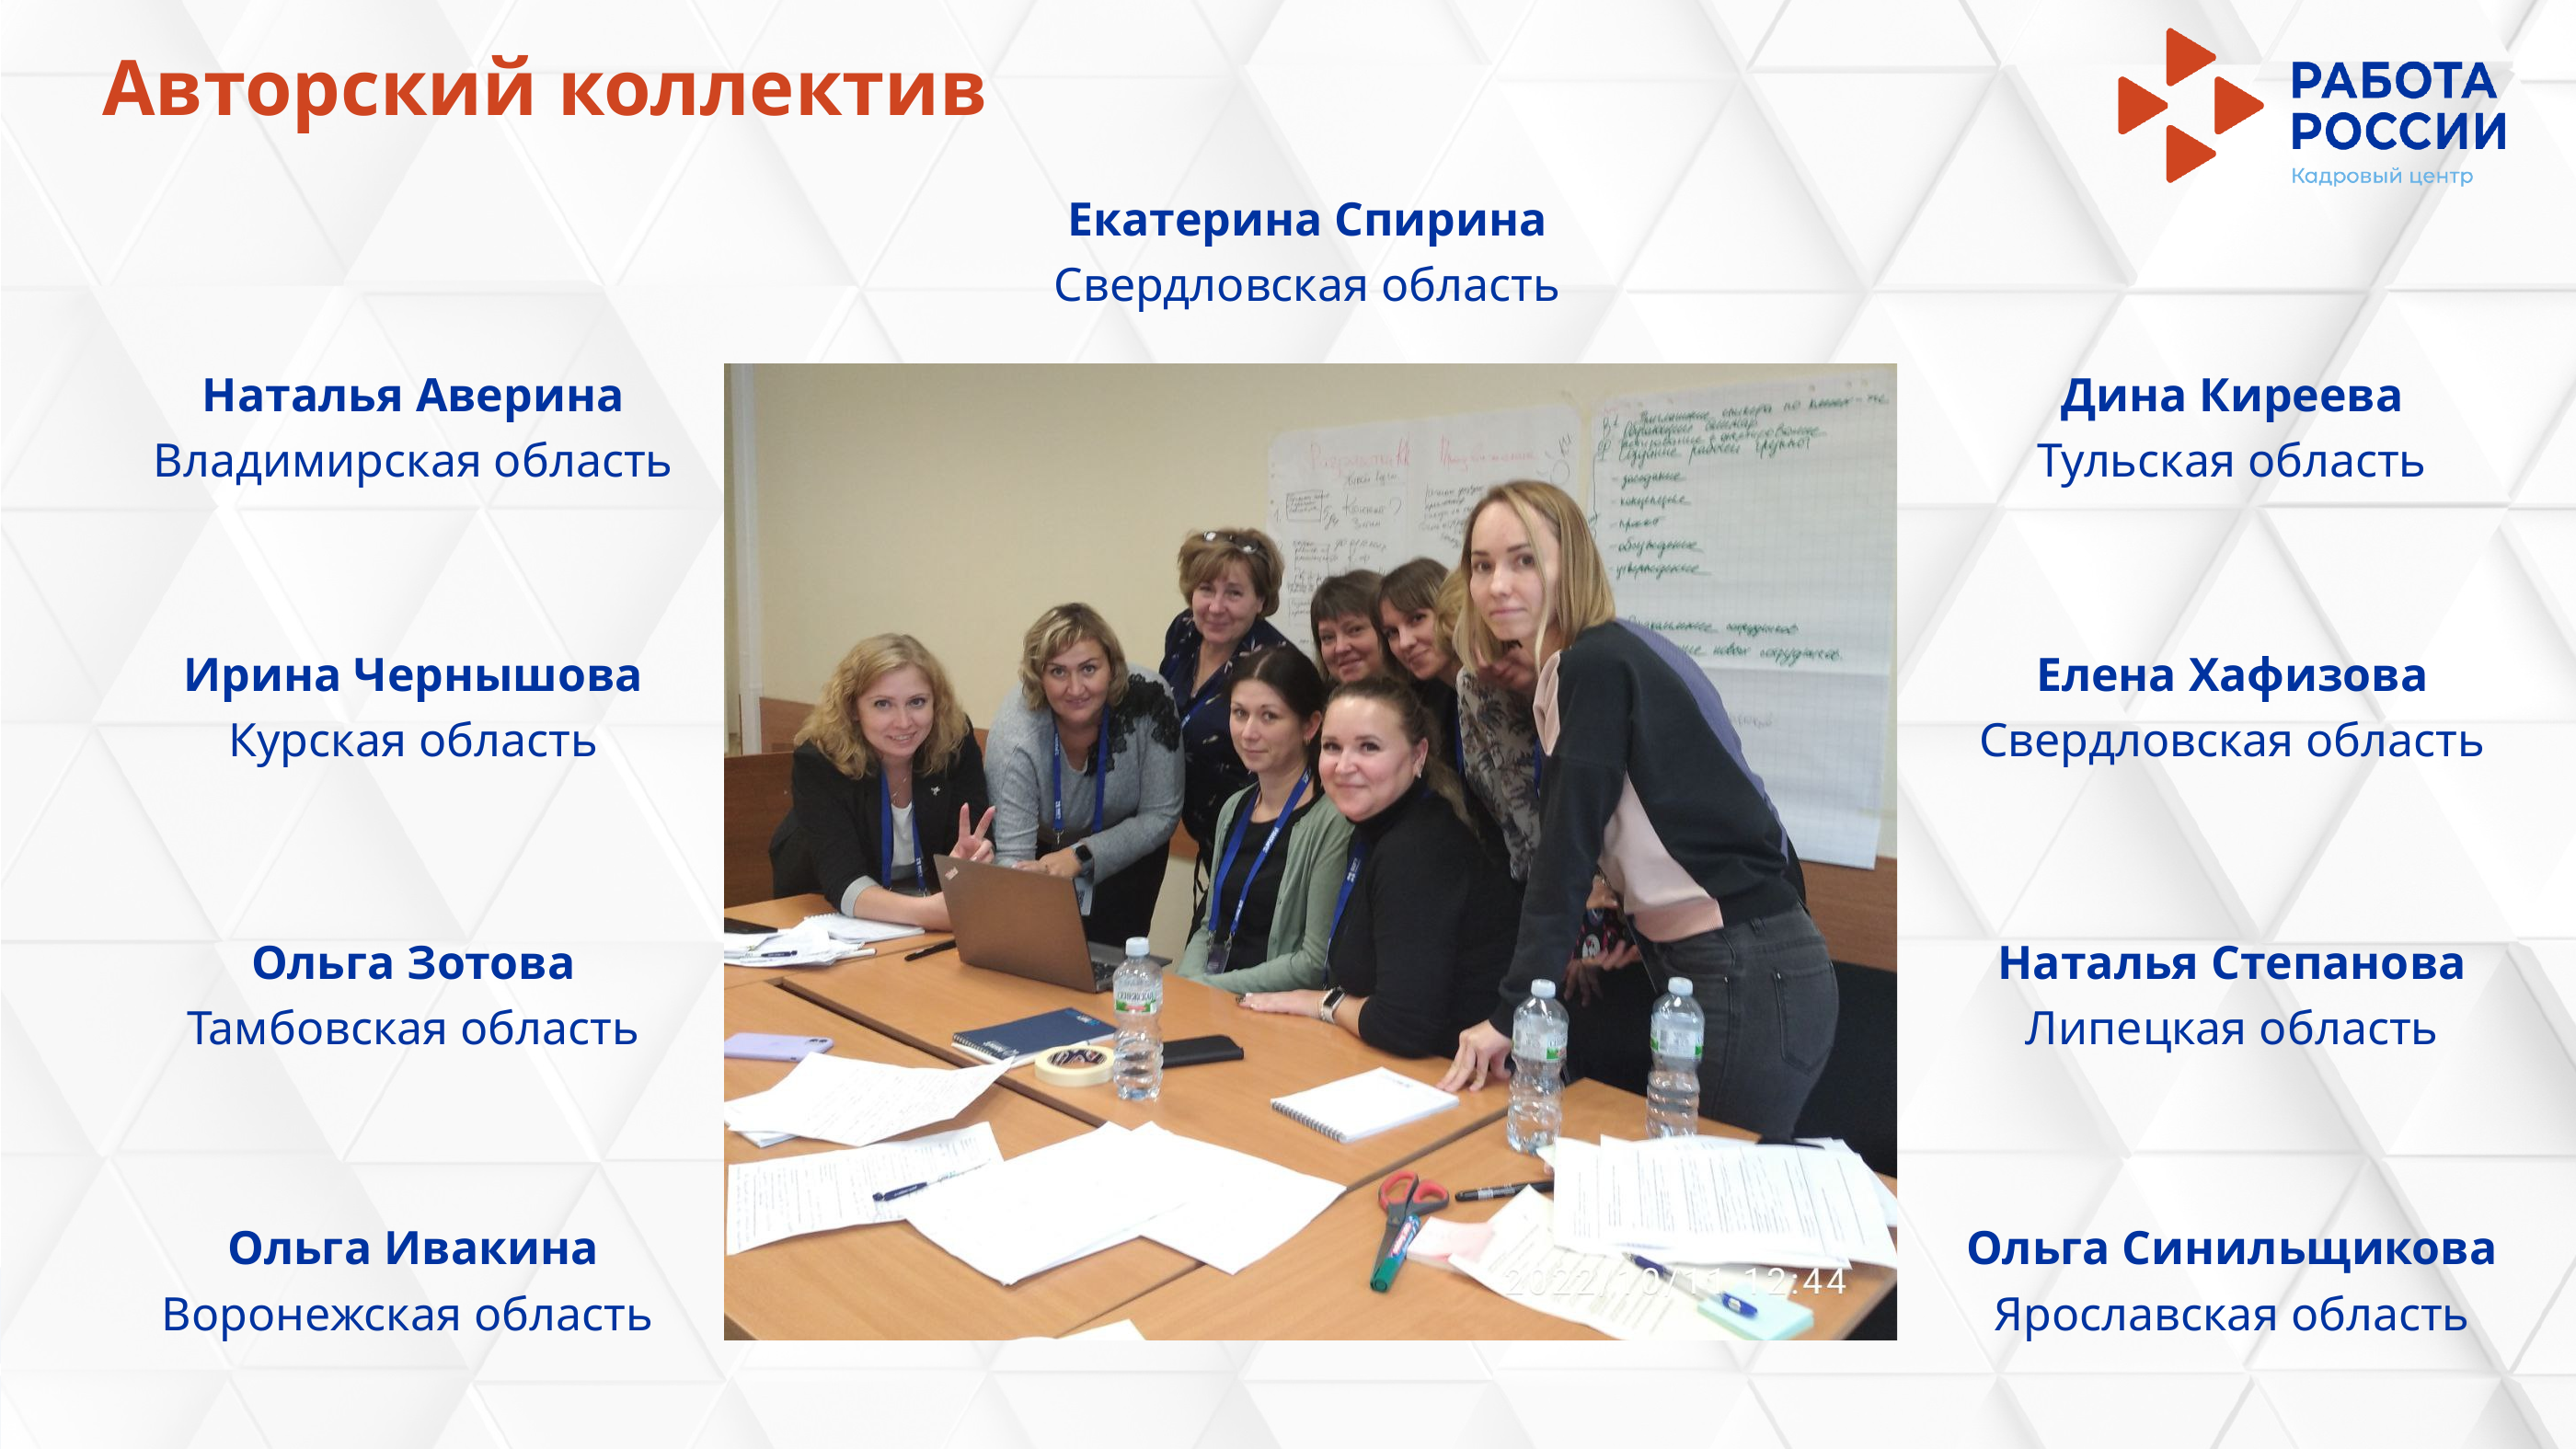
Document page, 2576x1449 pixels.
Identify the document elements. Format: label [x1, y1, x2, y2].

text_box [369, 100, 2207, 1363]
picture [0, 0, 2576, 1449]
